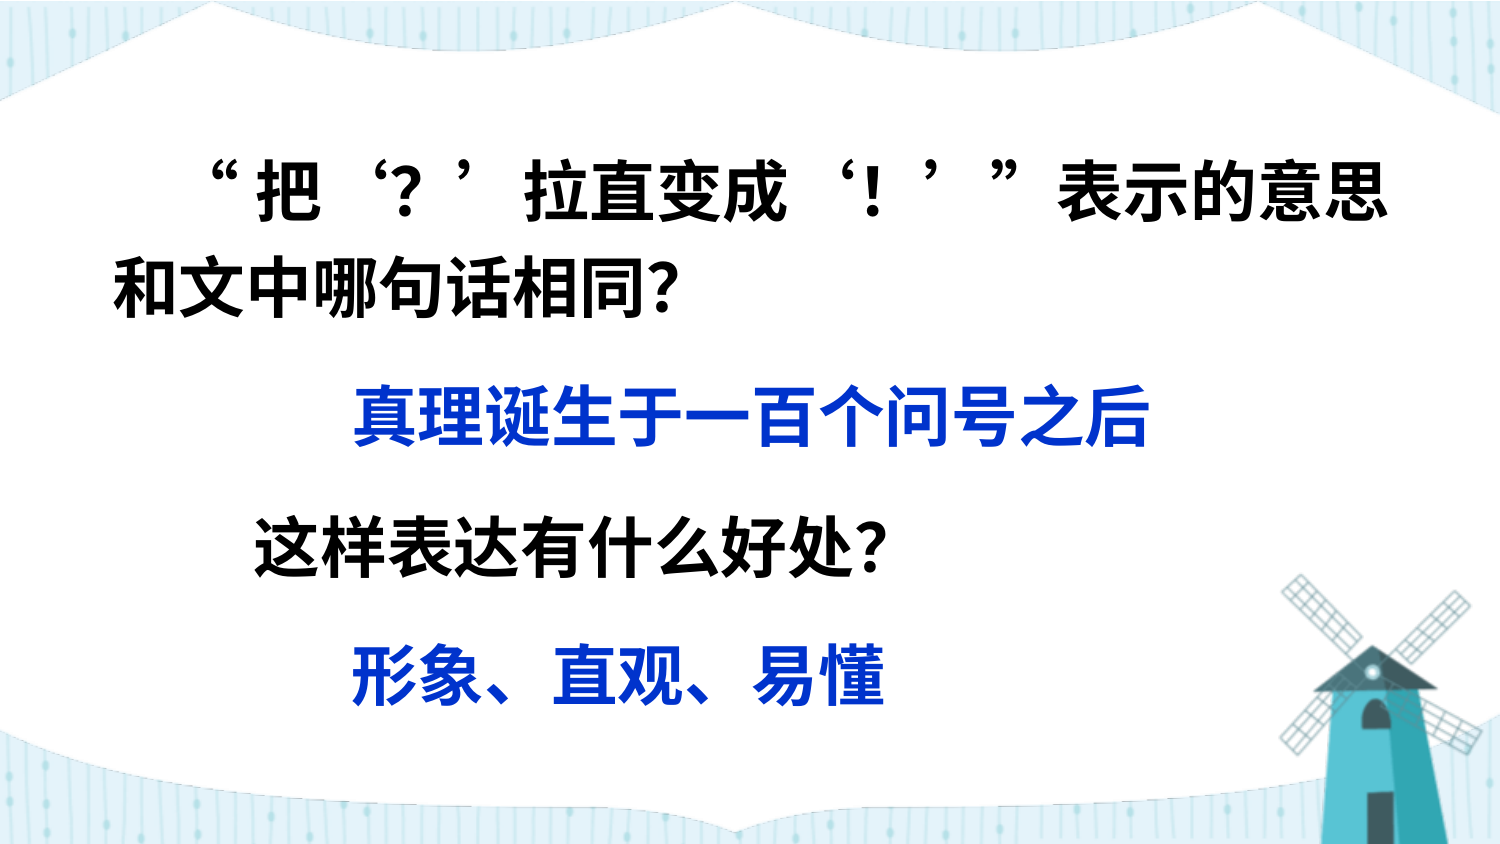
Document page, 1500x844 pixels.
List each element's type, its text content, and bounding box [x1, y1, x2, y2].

text_box 这样表达有什么好处？ [239, 483, 1415, 594]
picture [0, 0, 1500, 844]
text_box “把‘？’拉直变成‘！’”表示的意思和文中哪句话相同？ [97, 126, 1415, 334]
text_box 形象、直观、易懂 [336, 610, 1176, 722]
text_box 真理诞生于一百个问号之后 [336, 350, 1176, 462]
